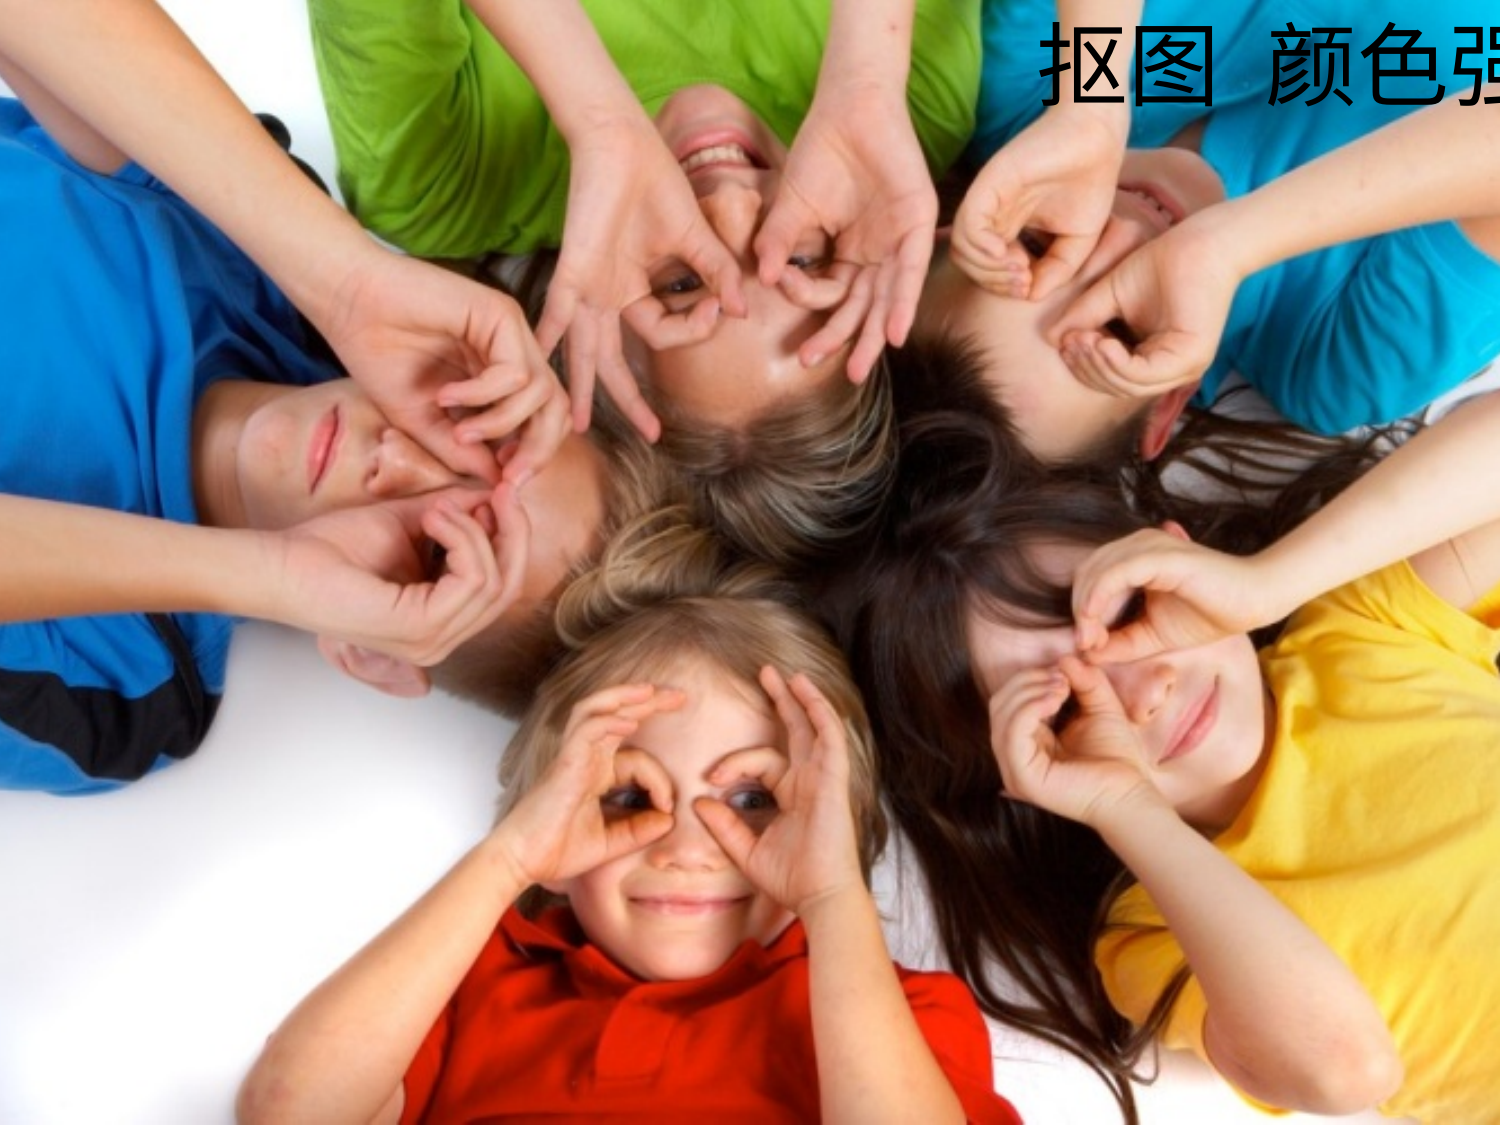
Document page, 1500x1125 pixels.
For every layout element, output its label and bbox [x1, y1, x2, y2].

list [0, 0, 1500, 1125]
